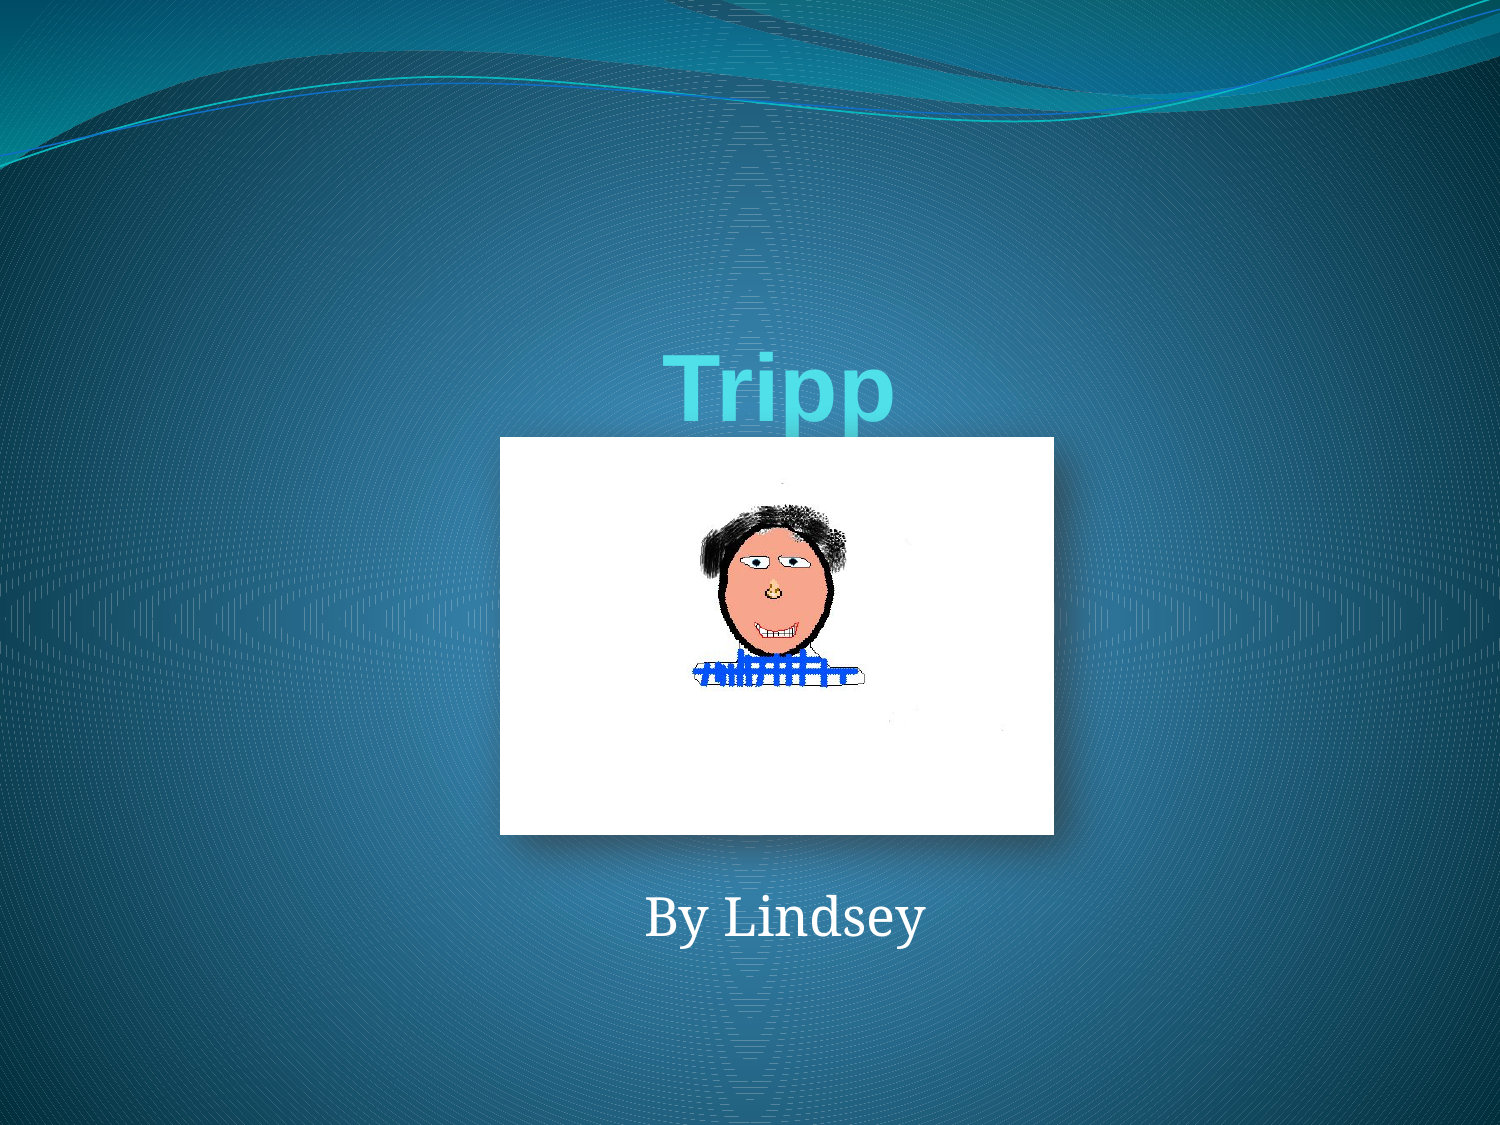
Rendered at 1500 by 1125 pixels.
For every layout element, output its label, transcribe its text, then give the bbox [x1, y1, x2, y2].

title Tripp [549, 324, 900, 419]
subtitle By Lindsey [562, 883, 938, 975]
picture [499, 437, 1054, 835]
